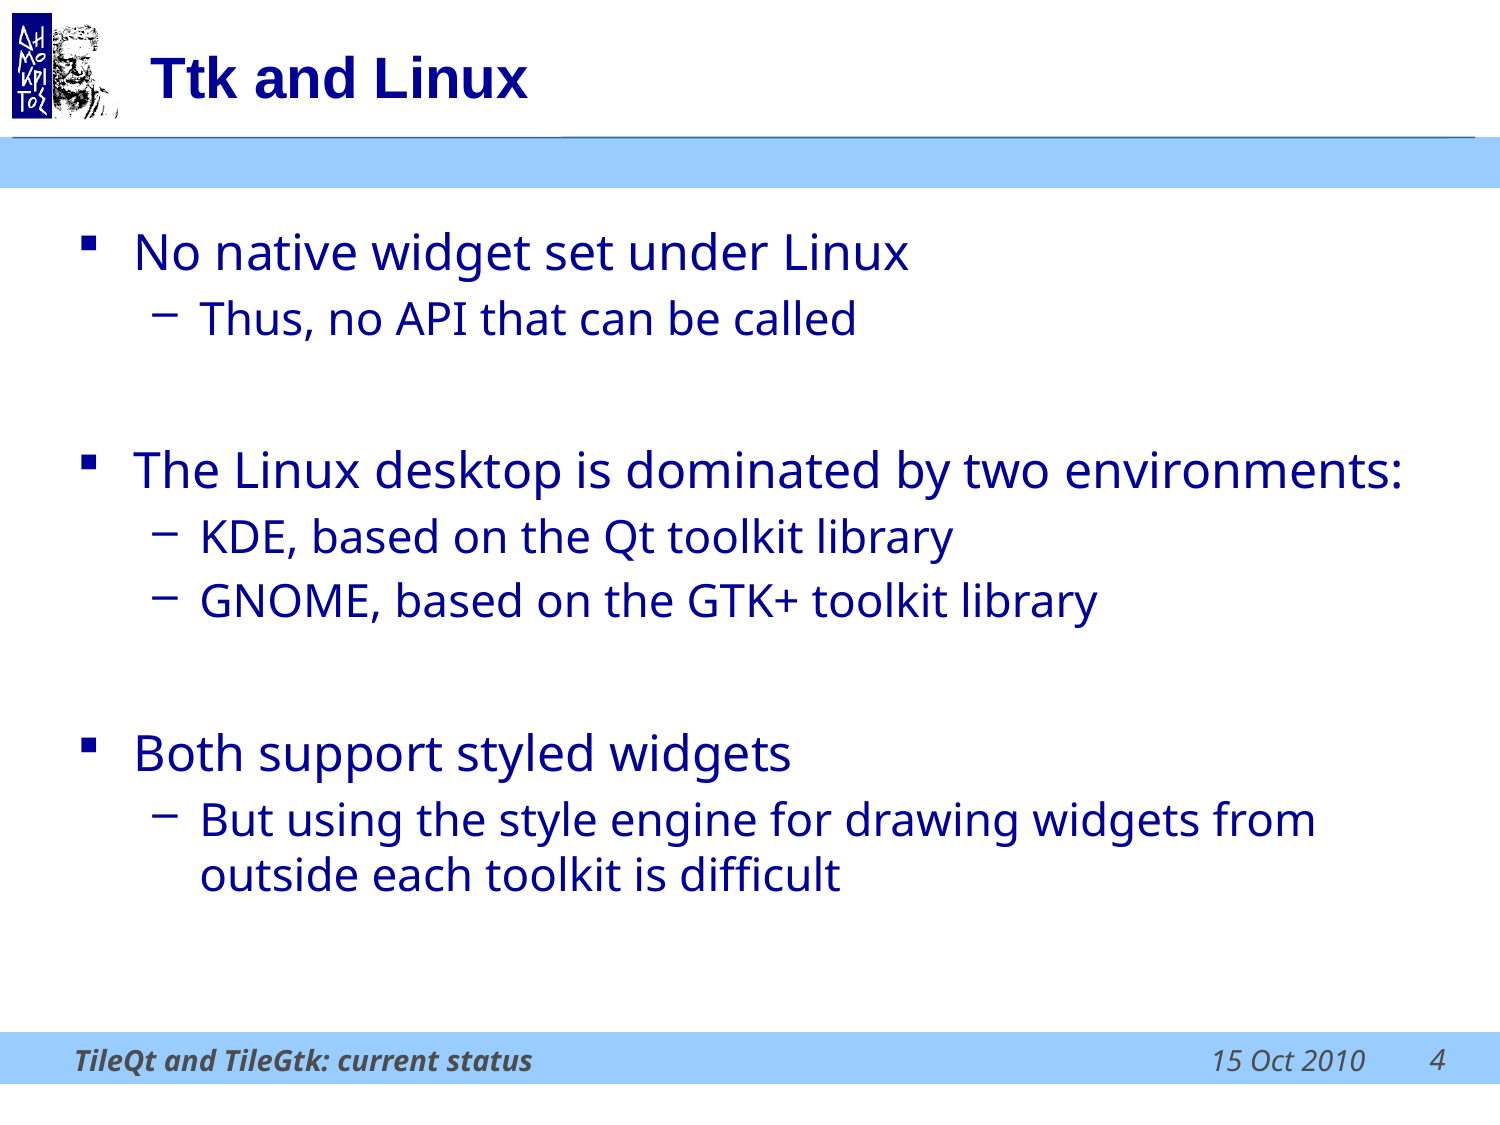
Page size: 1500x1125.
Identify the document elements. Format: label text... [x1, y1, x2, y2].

list No native widget set under Linux Thus, no API that can be called The Linux desktop is dominated by two environments: KDE, based on the Qt toolkit library GNOME, based on the GTK+ toolkit library Both support styled widgets But using the style engine for drawing widgets from outside each toolkit is difficult [62, 212, 1438, 1001]
slide_number 4 [1399, 1033, 1476, 1084]
footer TileQt and TileGtk: current status [58, 1034, 1190, 1086]
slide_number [1190, 1034, 1381, 1086]
title Ttk and Linux [135, 12, 1476, 138]
picture [11, 13, 118, 120]
